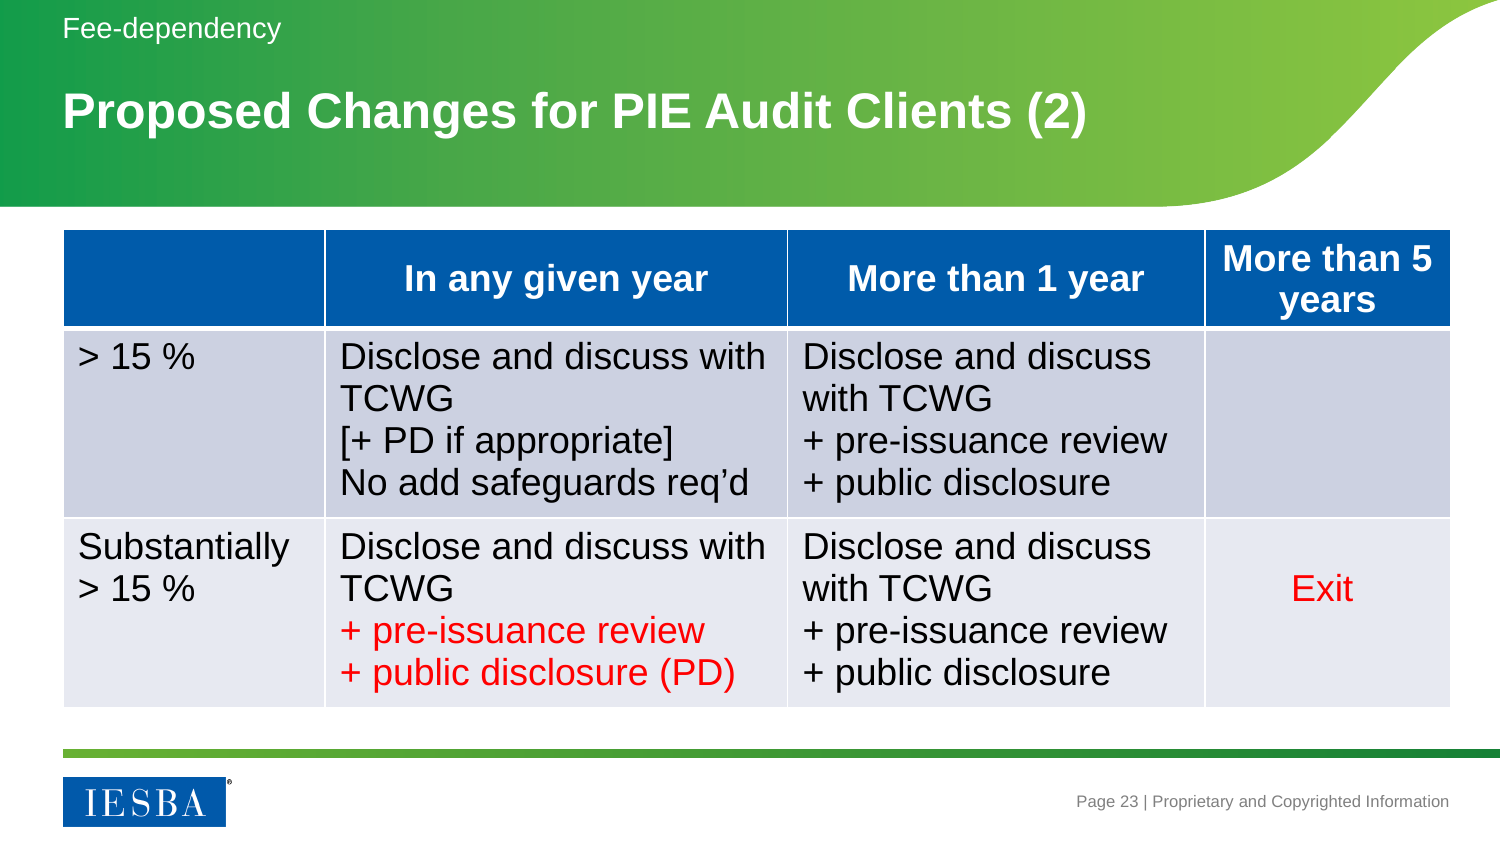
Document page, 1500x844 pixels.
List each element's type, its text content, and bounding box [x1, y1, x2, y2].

text_box [50, 234, 1425, 725]
list [50, 209, 1463, 725]
table_header In any given year [326, 230, 787, 326]
table_cell [1206, 331, 1450, 517]
table_header More than 5 years [1206, 230, 1450, 326]
picture [0, 0, 1500, 207]
table_header [64, 230, 324, 326]
table_cell Substantially > 15 % [64, 519, 324, 707]
table_cell Exit [1206, 519, 1450, 707]
table_cell Disclose and discuss with TCWG + pre-issuance review + public disclosure [788, 331, 1204, 517]
title Proposed Changes for PIE Audit Clients (2) [62, 75, 1300, 142]
table_cell Disclose and discuss with TCWG [+ PD if appropriate] No add safeguards req’d [326, 331, 787, 517]
picture [63, 777, 232, 827]
table_cell Disclose and discuss with TCWG + pre-issuance review + public disclosure [788, 519, 1204, 707]
table_cell > 15 % [64, 331, 324, 517]
subtitle Fee-dependency [62, 9, 500, 38]
table_cell Disclose and discuss with TCWG + pre-issuance review + public disclosure (PD) [326, 519, 787, 707]
table_header More than 1 year [788, 230, 1204, 326]
